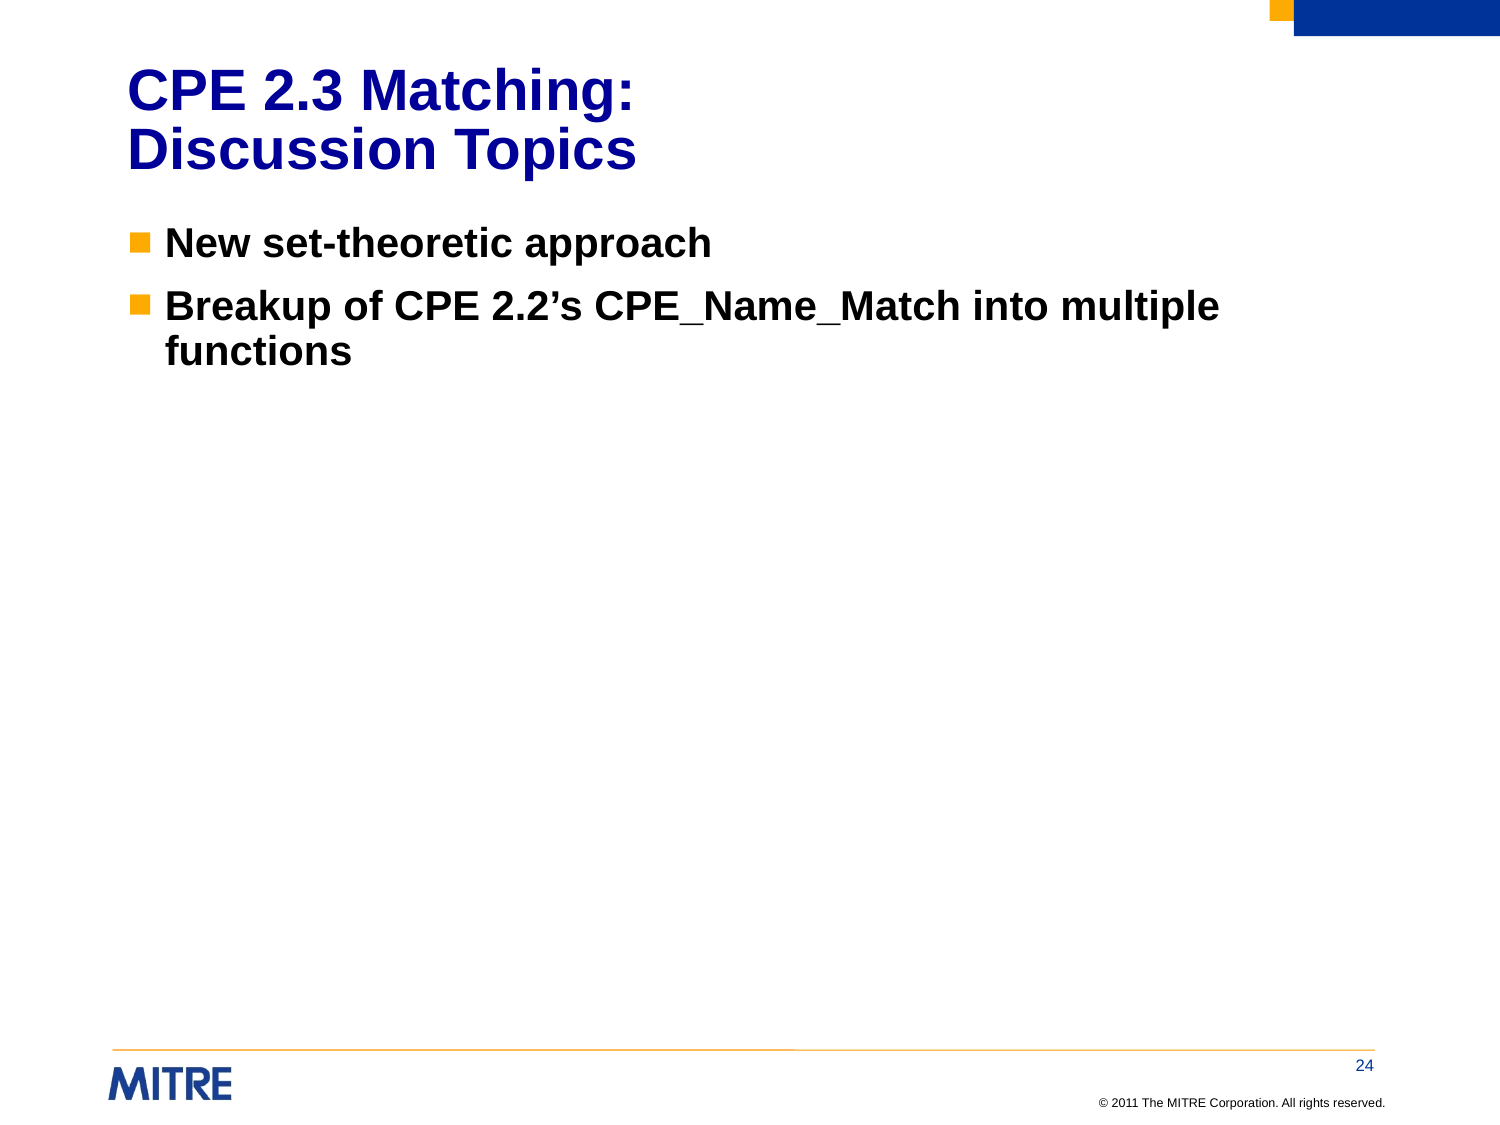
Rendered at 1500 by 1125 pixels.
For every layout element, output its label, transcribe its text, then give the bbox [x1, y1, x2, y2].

title CPE 2.3 Matching: Discussion Topics [112, 45, 1375, 200]
picture [103, 1064, 236, 1106]
slide_number 24 [1301, 1049, 1390, 1076]
list New set-theoretic approach Breakup of CPE 2.2’s CPE_Name_Match into multiple functions [112, 212, 1376, 1015]
